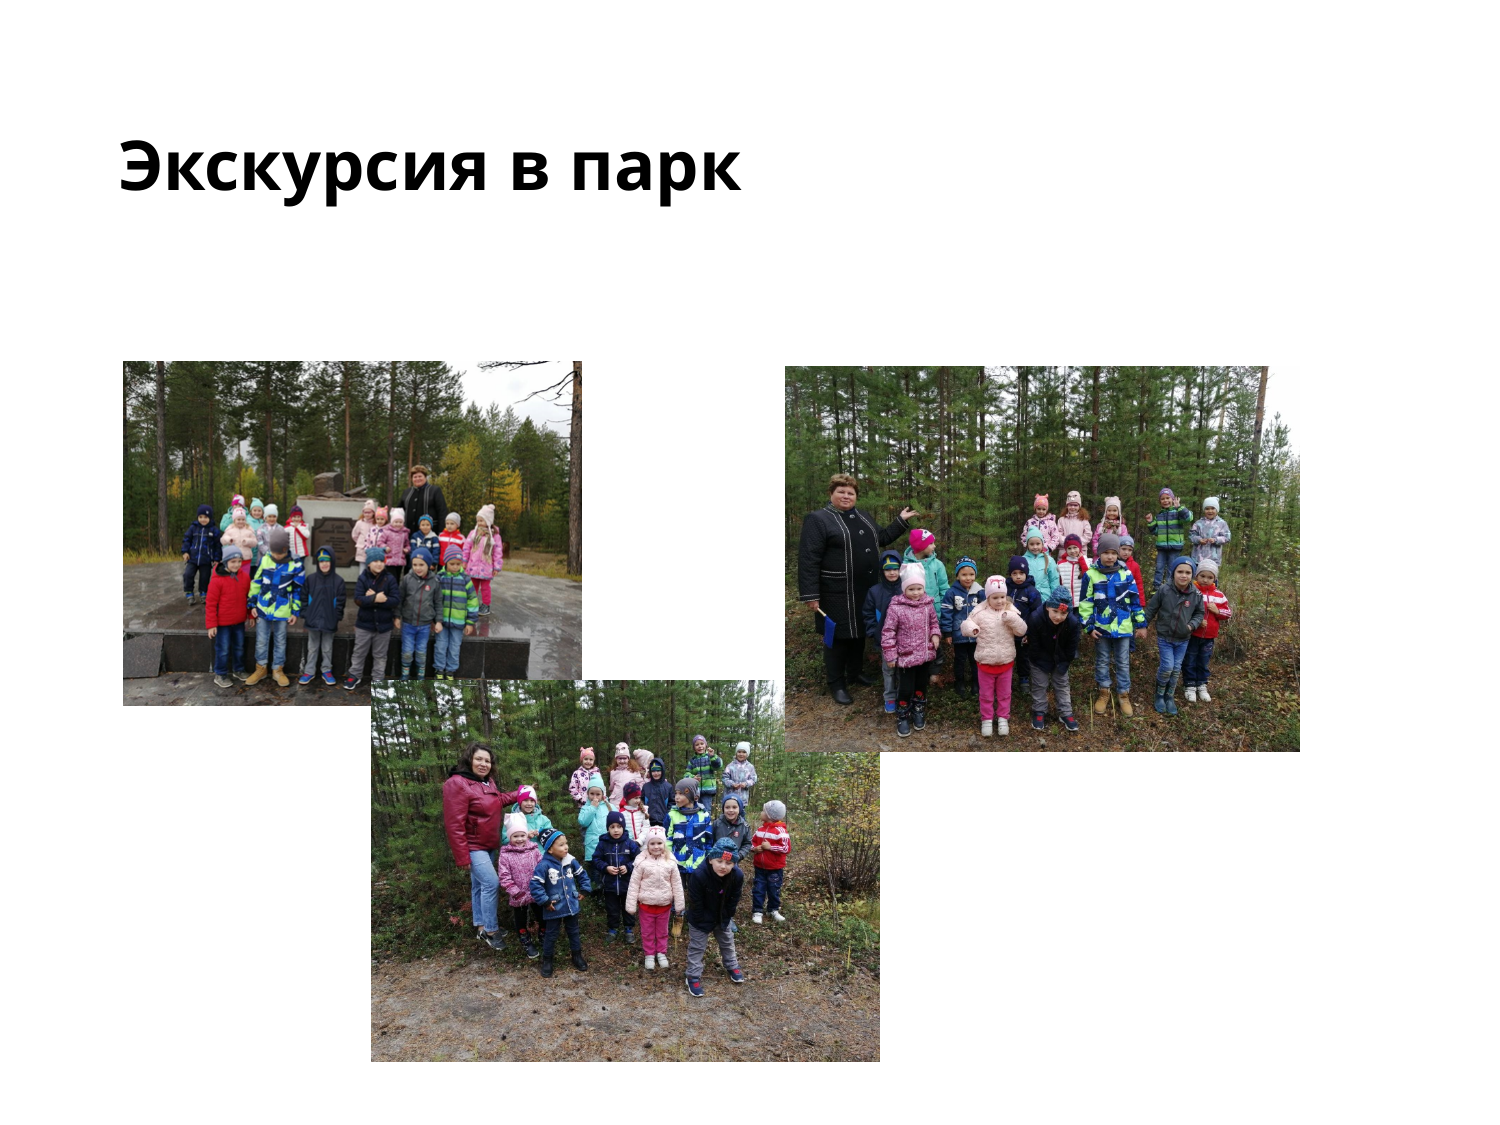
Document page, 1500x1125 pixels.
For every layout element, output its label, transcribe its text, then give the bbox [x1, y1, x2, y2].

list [123, 361, 582, 706]
title Экскурсия в парк [103, 59, 1397, 278]
picture [371, 366, 1300, 1062]
